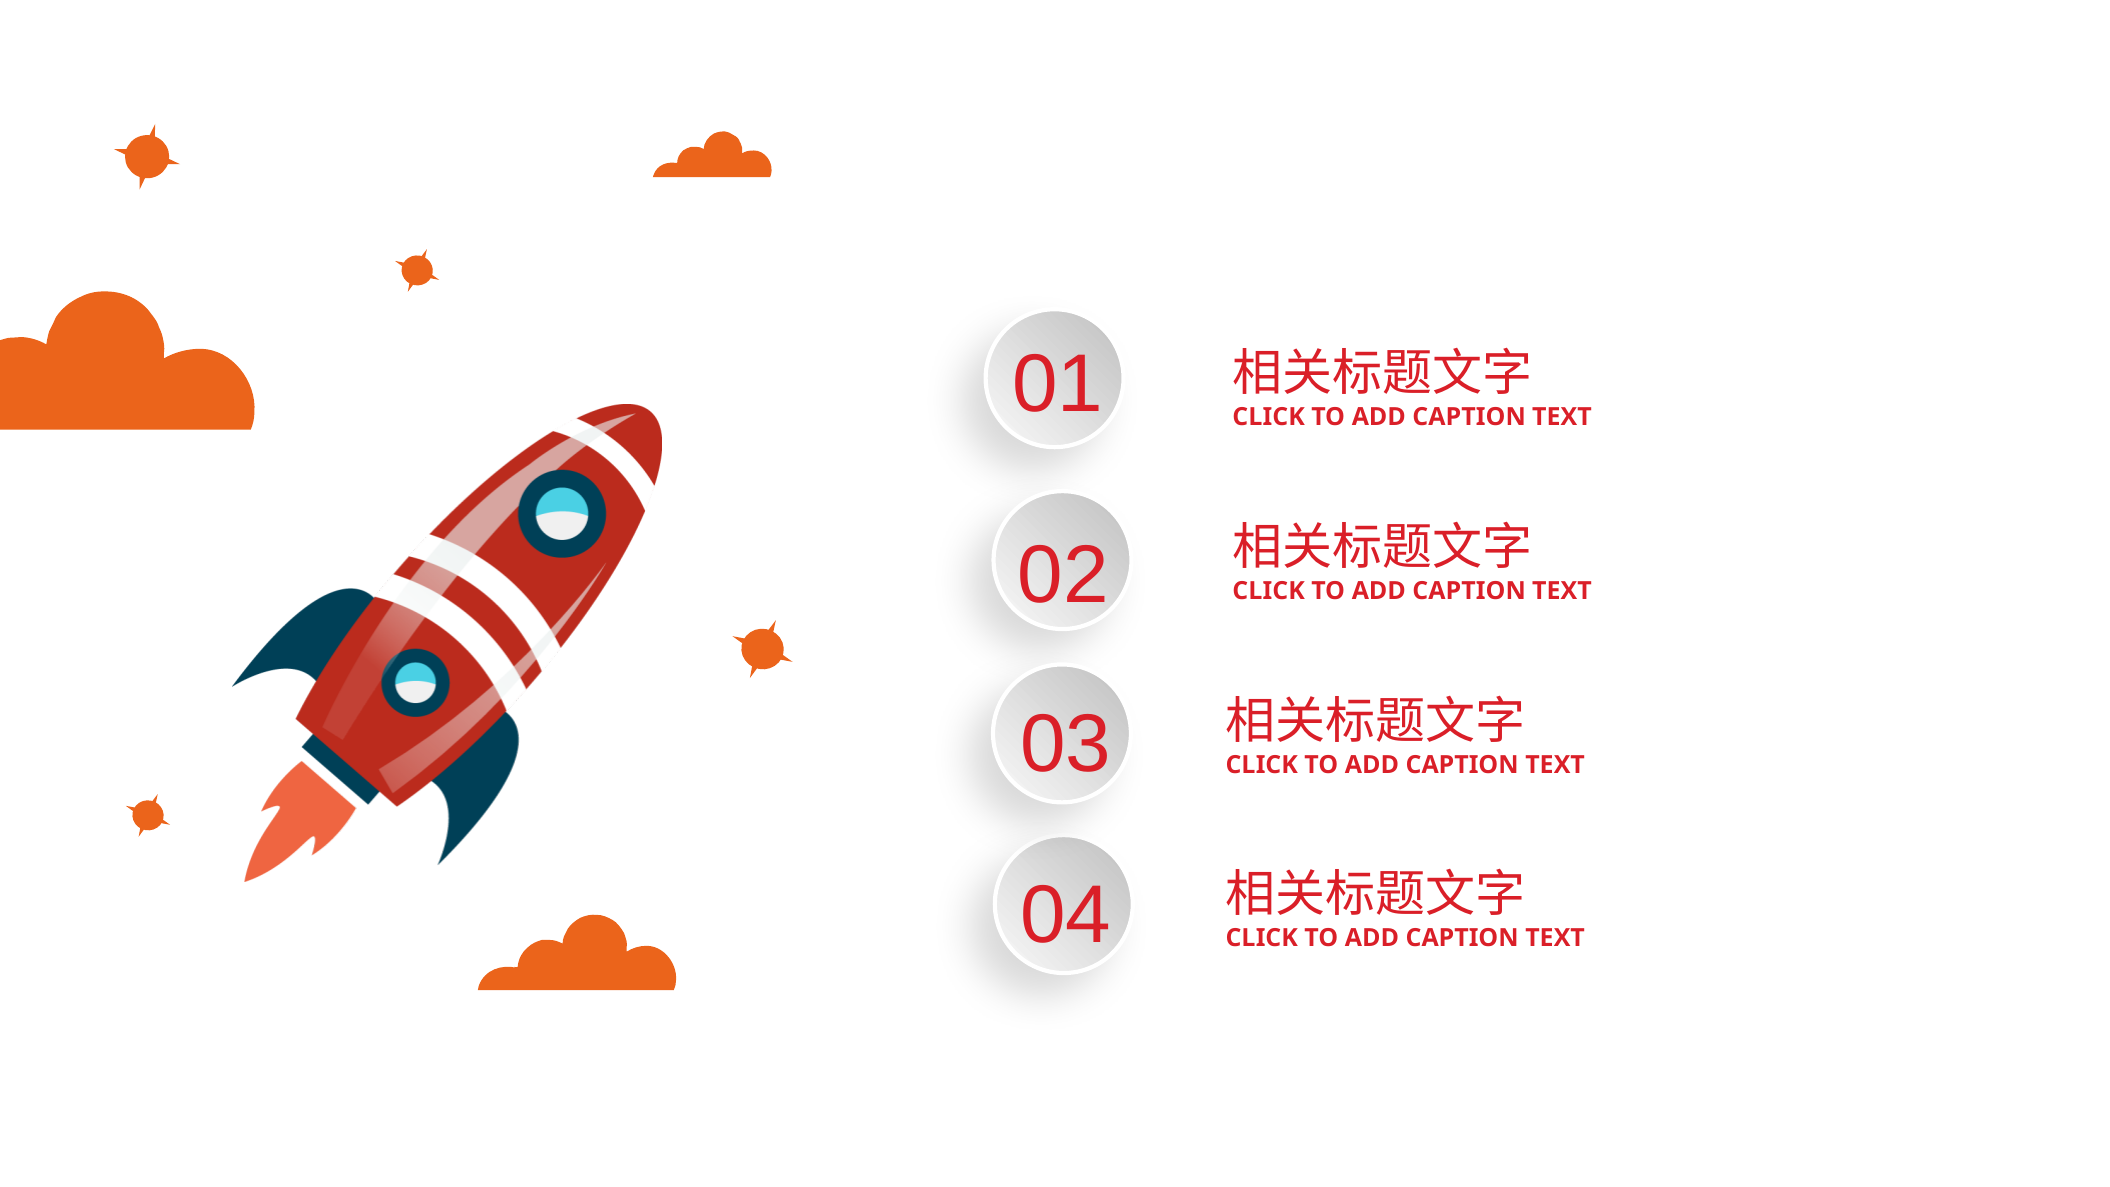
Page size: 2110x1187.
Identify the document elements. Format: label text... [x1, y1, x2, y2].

text_box [652, 131, 772, 178]
picture [232, 404, 662, 882]
text_box 相关标题文字 CLICK TO ADD CAPTION TEXT [1217, 507, 1608, 612]
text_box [994, 835, 1133, 974]
text_box 相关标题文字 CLICK TO ADD CAPTION TEXT [1217, 333, 1608, 439]
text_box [985, 309, 1124, 448]
text_box [0, 291, 255, 430]
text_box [992, 664, 1131, 803]
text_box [113, 123, 181, 190]
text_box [993, 491, 1132, 630]
text_box 相关标题文字 CLICK TO ADD CAPTION TEXT [1210, 854, 1601, 960]
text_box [124, 792, 172, 839]
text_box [730, 618, 795, 680]
text_box 相关标题文字 CLICK TO ADD CAPTION TEXT [1210, 680, 1601, 786]
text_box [393, 247, 441, 294]
text_box [477, 914, 677, 991]
